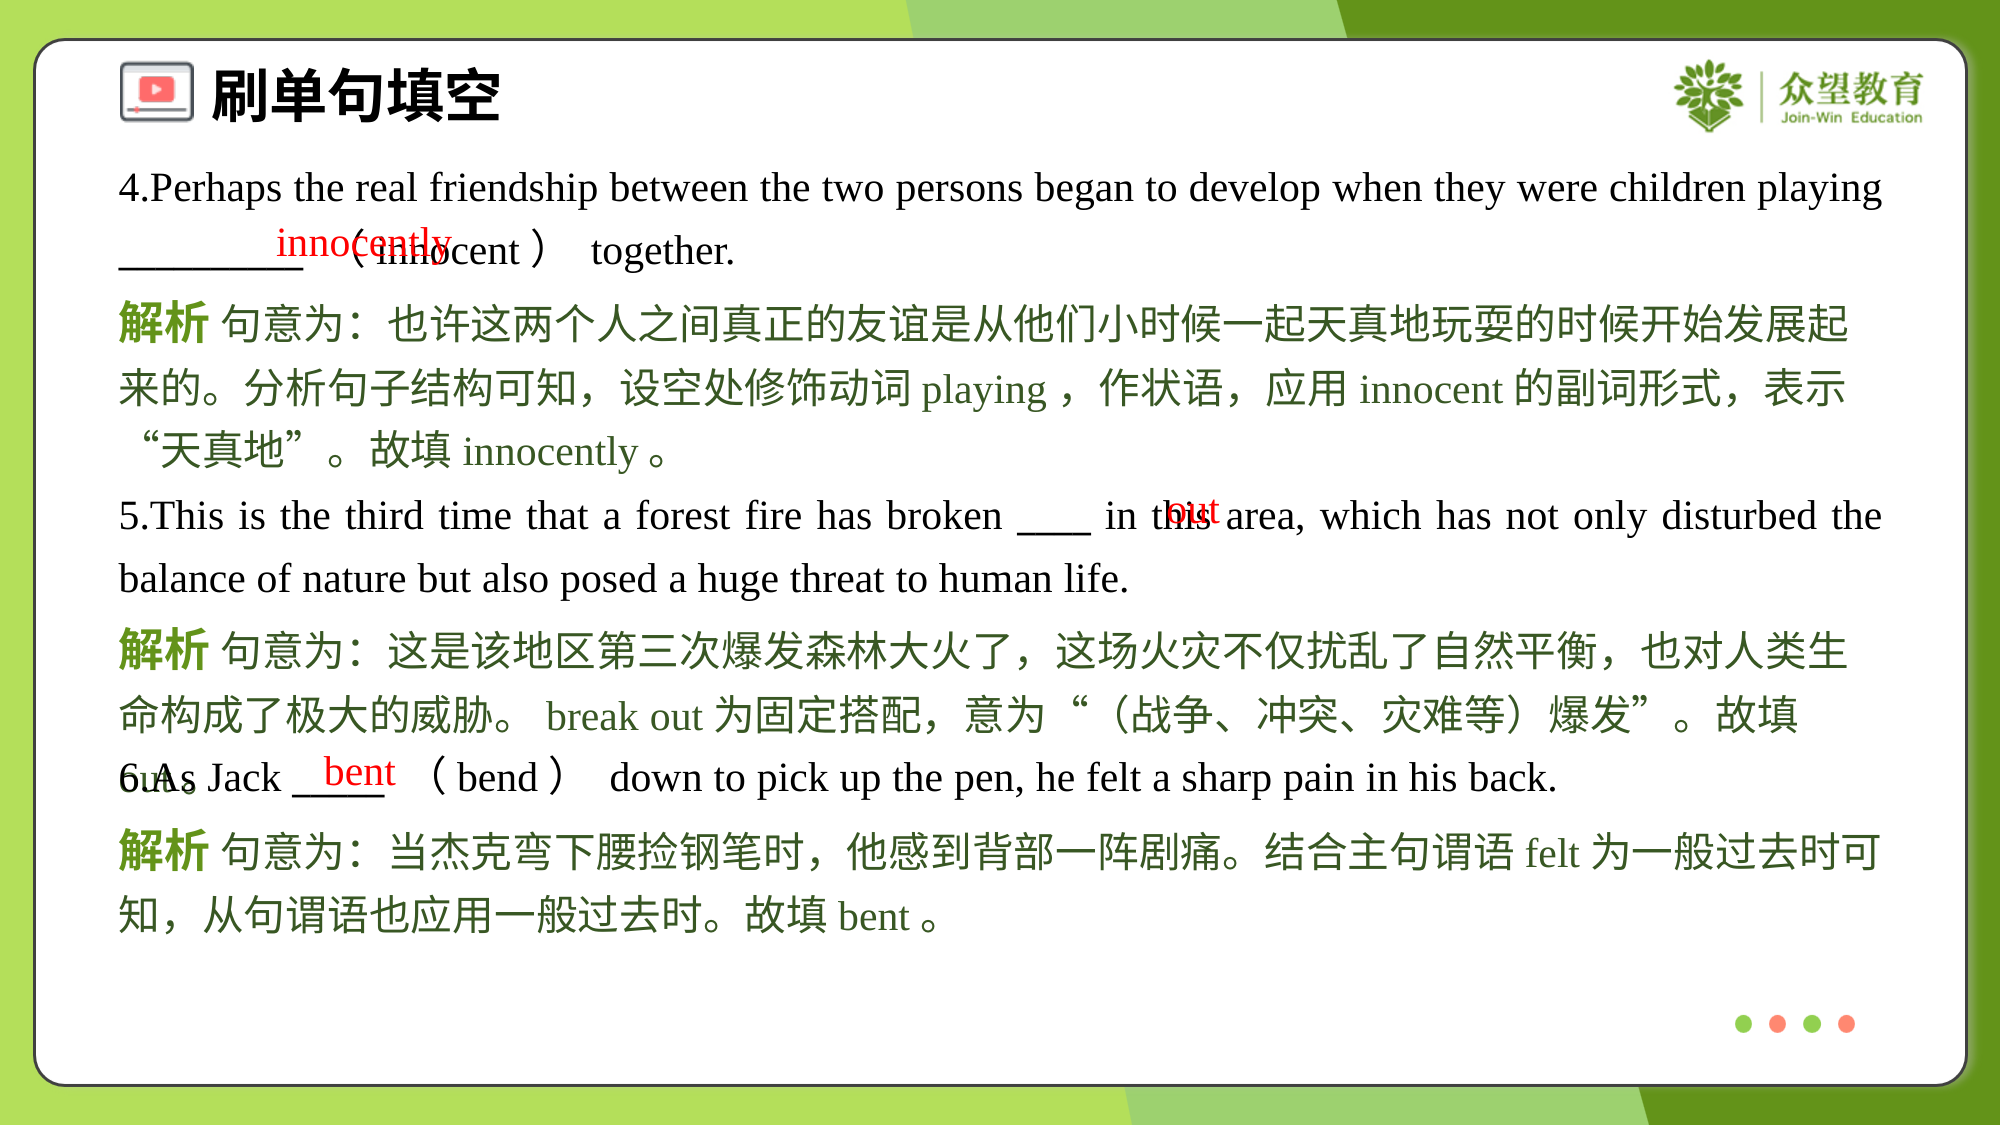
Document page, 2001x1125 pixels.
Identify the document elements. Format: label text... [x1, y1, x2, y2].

text_box 解析 句意为：这是该地区第三次爆发森林大火了，这场火灾不仅扰乱了自然平衡，也对人类生命构成了极大的威胁。break out为固定搭配，意为“（战争、冲突、灾难等）爆发”。故填out。 [118, 607, 1883, 734]
text_box 5.This is the third time that a forest fire has broken ____ in this area, which has not only disturbed the balance of nature but also posed a huge threat to human life. [118, 475, 1883, 596]
text_box 6.As Jack _____ （bend） down to pick up the pen, he felt a sharp pain in his back. [118, 737, 1883, 795]
text_box 解析 句意为：当杰克弯下腰捡钢笔时，他感到背部一阵剧痛。结合主句谓语felt为一般过去时可知，从句谓语也应用一般过去时。故填bent。 [118, 807, 1883, 934]
text_box bent [319, 731, 401, 790]
text_box 解析 句意为：也许这两个人之间真正的友谊是从他们小时候一起天真地玩耍的时候开始发展起来的。分析句子结构可知，设空处修饰动词playing，作状语，应用innocent的副词形式，表示“天真地”。故填innocently。 [118, 280, 1883, 470]
text_box innocently [271, 201, 457, 260]
text_box out [1162, 469, 1225, 527]
picture [0, 0, 2000, 1125]
text_box 4.Perhaps the real friendship between the two persons began to develop when they were children playing __________ （innocent） together. [118, 147, 1883, 268]
